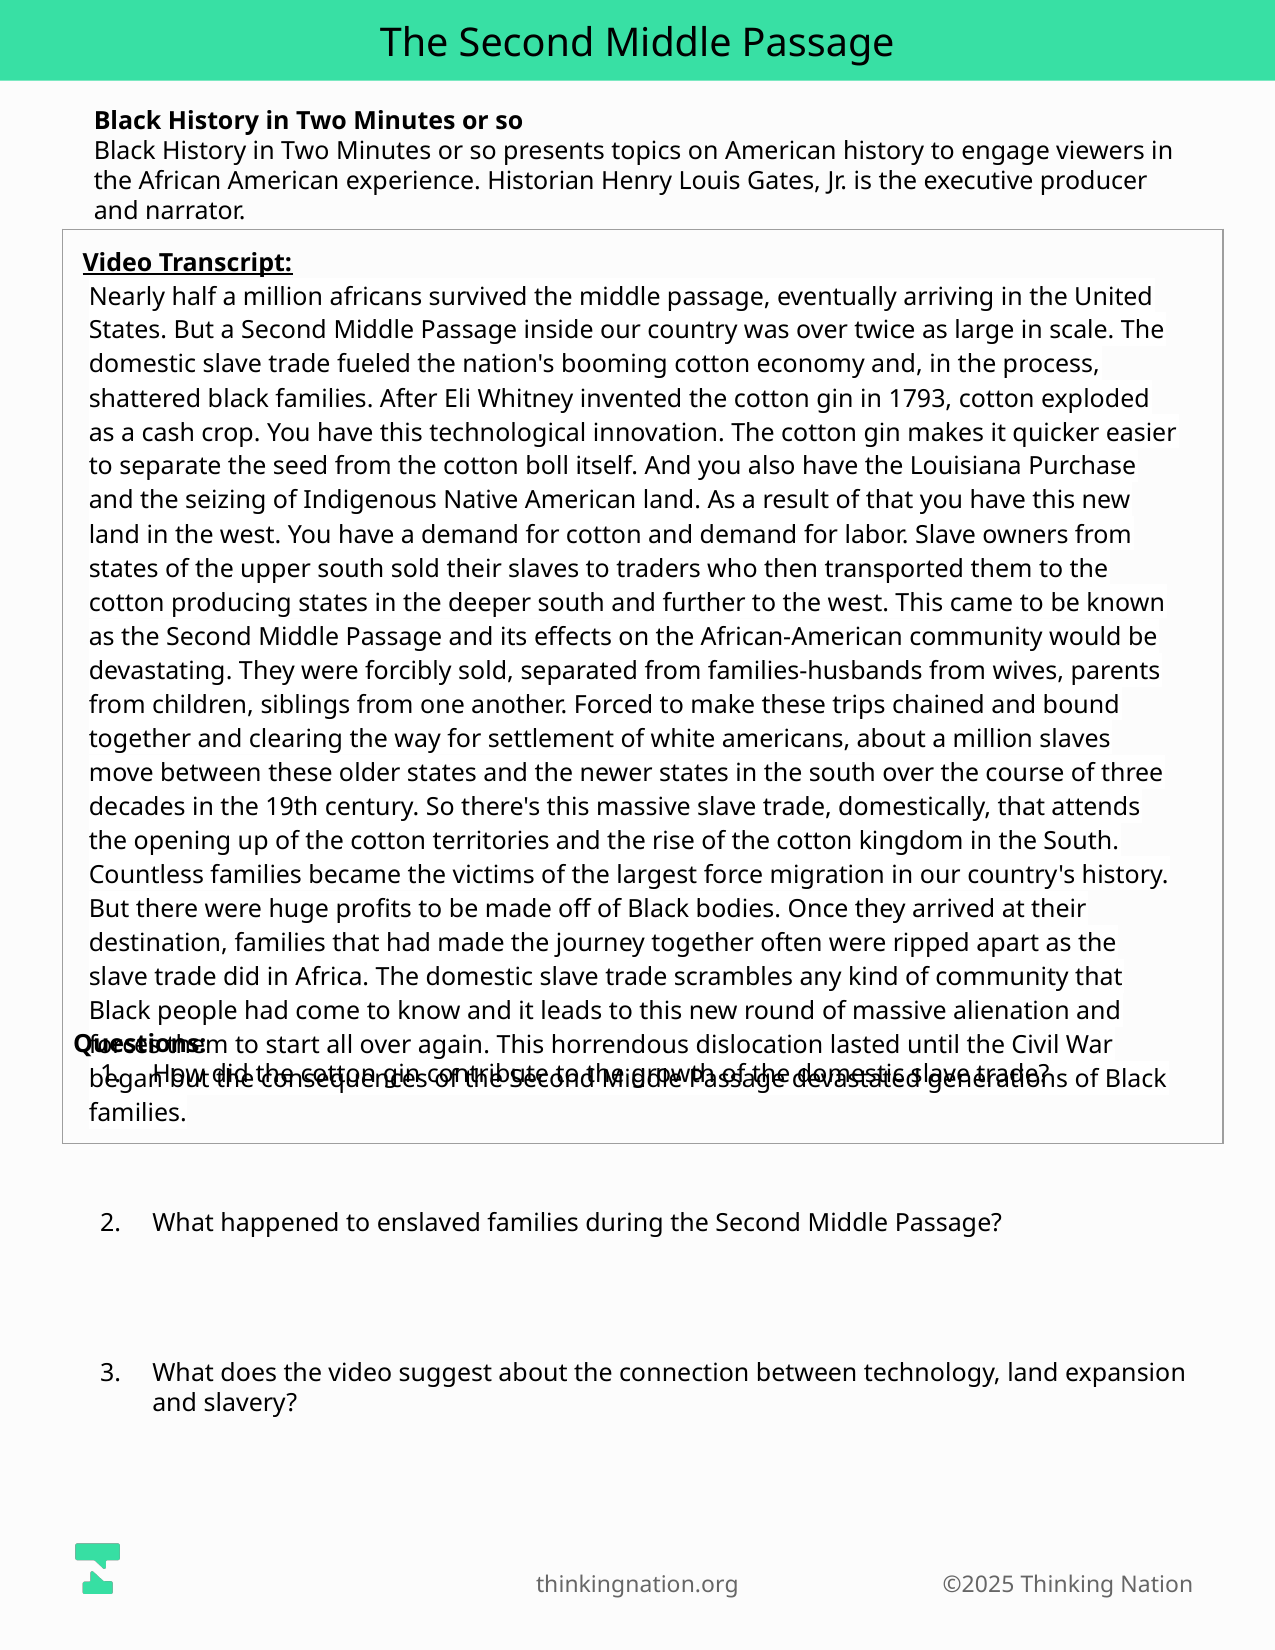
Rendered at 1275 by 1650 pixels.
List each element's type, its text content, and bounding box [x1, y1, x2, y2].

table_header Video Transcript: Nearly half a million africans survived the middle passage, eventually arriving in the United States. But a Second Middle Passage inside our country was over twice as large in scale. The domestic slave trade fueled the nation's booming cotton economy and, in the process, shattered black families. After Eli Whitney invented the cotton gin in 1793, cotton exploded as a cash crop. You have this technological innovation. The cotton gin makes it quicker easier to separate the seed from the cotton boll itself. And you also have the Louisiana Purchase and the seizing of Indigenous Native American land. As a result of that you have this new land in the west. You have a demand for cotton and demand for labor. Slave owners from states of the upper south sold their slaves to traders who then transported them to the cotton producing states in the deeper south and further to the west. This came to be known as the Second Middle Passage and its effects on the African-American community would be devastating. They were forcibly sold, separated from families-husbands from wives, parents from children, siblings from one another. Forced to make these trips chained and bound together and clearing the way for settlement of white americans, about a million slaves move between these older states and the newer states in the south over the course of three decades in the 19th century. So there's this massive slave trade, domestically, that attends the opening up of the cotton territories and the rise of the cotton kingdom in the South. Countless families became the victims of the largest force migration in our country's history. But there were huge profits to be made off of Black bodies. Once they arrived at their destination, families that had made the journey together often were ripped apart as the slave trade did in Africa. The domestic slave trade scrambles any kind of community that Black people had come to know and it leads to this new round of massive alienation and forces them to start all over again. This horrendous dislocation lasted until the Civil War began but the consequences of the Second Middle Passage devastated generations of Black families. [63, 230, 1222, 1143]
text_box Black History in Two Minutes or so Black History in Two Minutes or so presents topics on American history to engage viewers in the African American experience. Historian Henry Louis Gates, Jr. is the executive producer and narrator. [74, 85, 1210, 219]
picture [62, 1533, 133, 1604]
text_box Questions: How did the cotton gin contribute to the growth of the domestic slave trade? What happened to enslaved families during the Second Middle Passage? What does the video suggest about the connection between technology, land expansion and slavery? [57, 1011, 1218, 1625]
text_box The Second Middle Passage [0, 0, 1275, 81]
